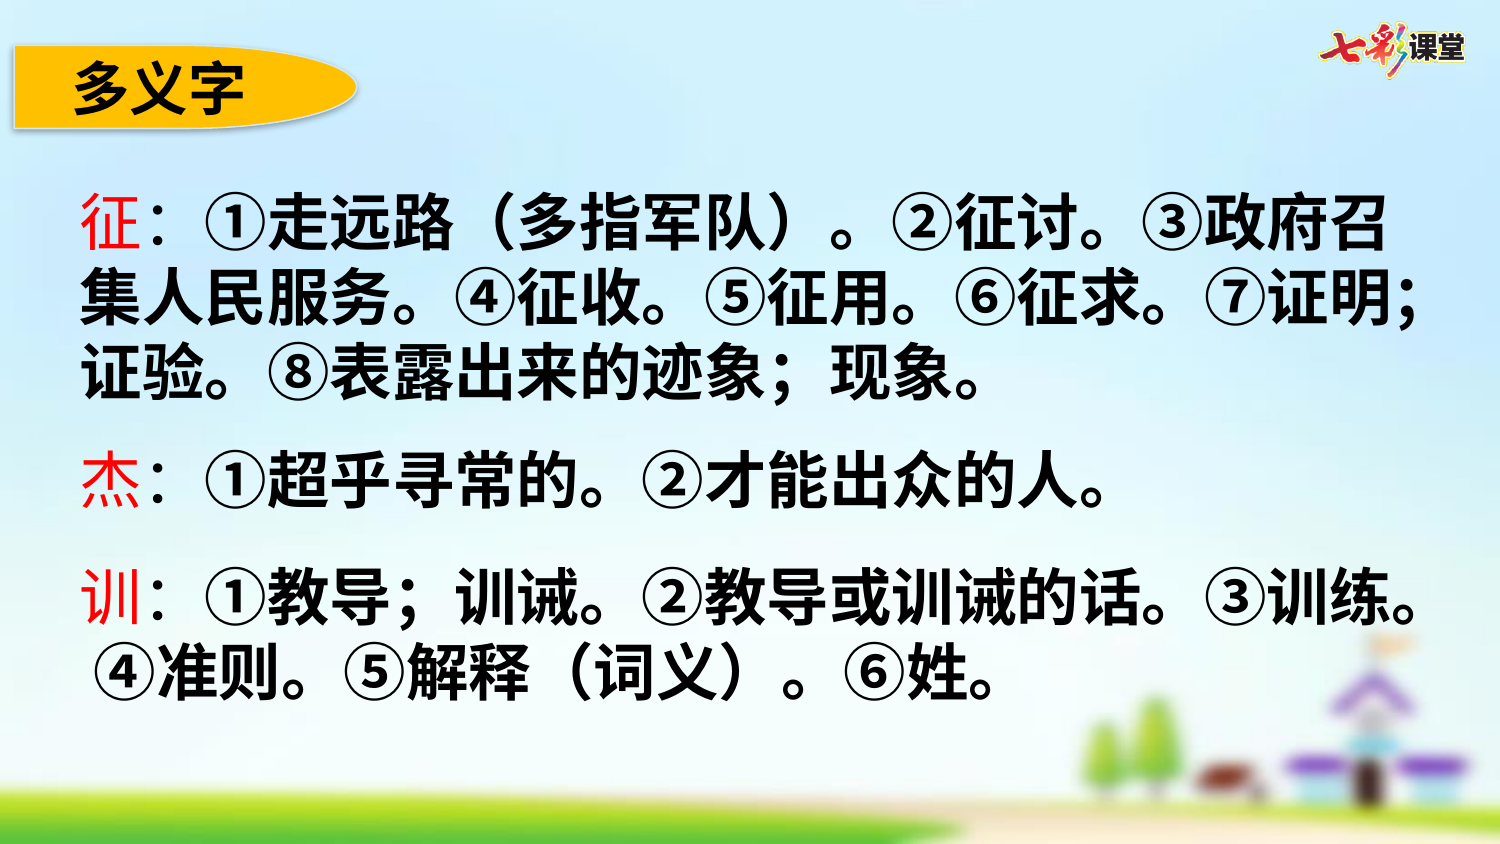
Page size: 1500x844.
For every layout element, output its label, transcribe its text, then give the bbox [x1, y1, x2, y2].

text_box 杰：①超乎寻常的。②才能出众的人。 [64, 433, 1388, 524]
text_box 训：①教导；训诫。②教导或训诫的话。③训练。 ④准则。⑤解释（词义）。⑥姓。 [64, 550, 1435, 716]
text_box 征：①走远路（多指军队）。②征讨。③政府召集人民服务。④征收。⑤征用。⑥征求。⑦证明；证验。⑧表露出来的迹象；现象。 [64, 175, 1447, 416]
picture [0, 0, 1500, 844]
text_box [0, 45, 357, 130]
